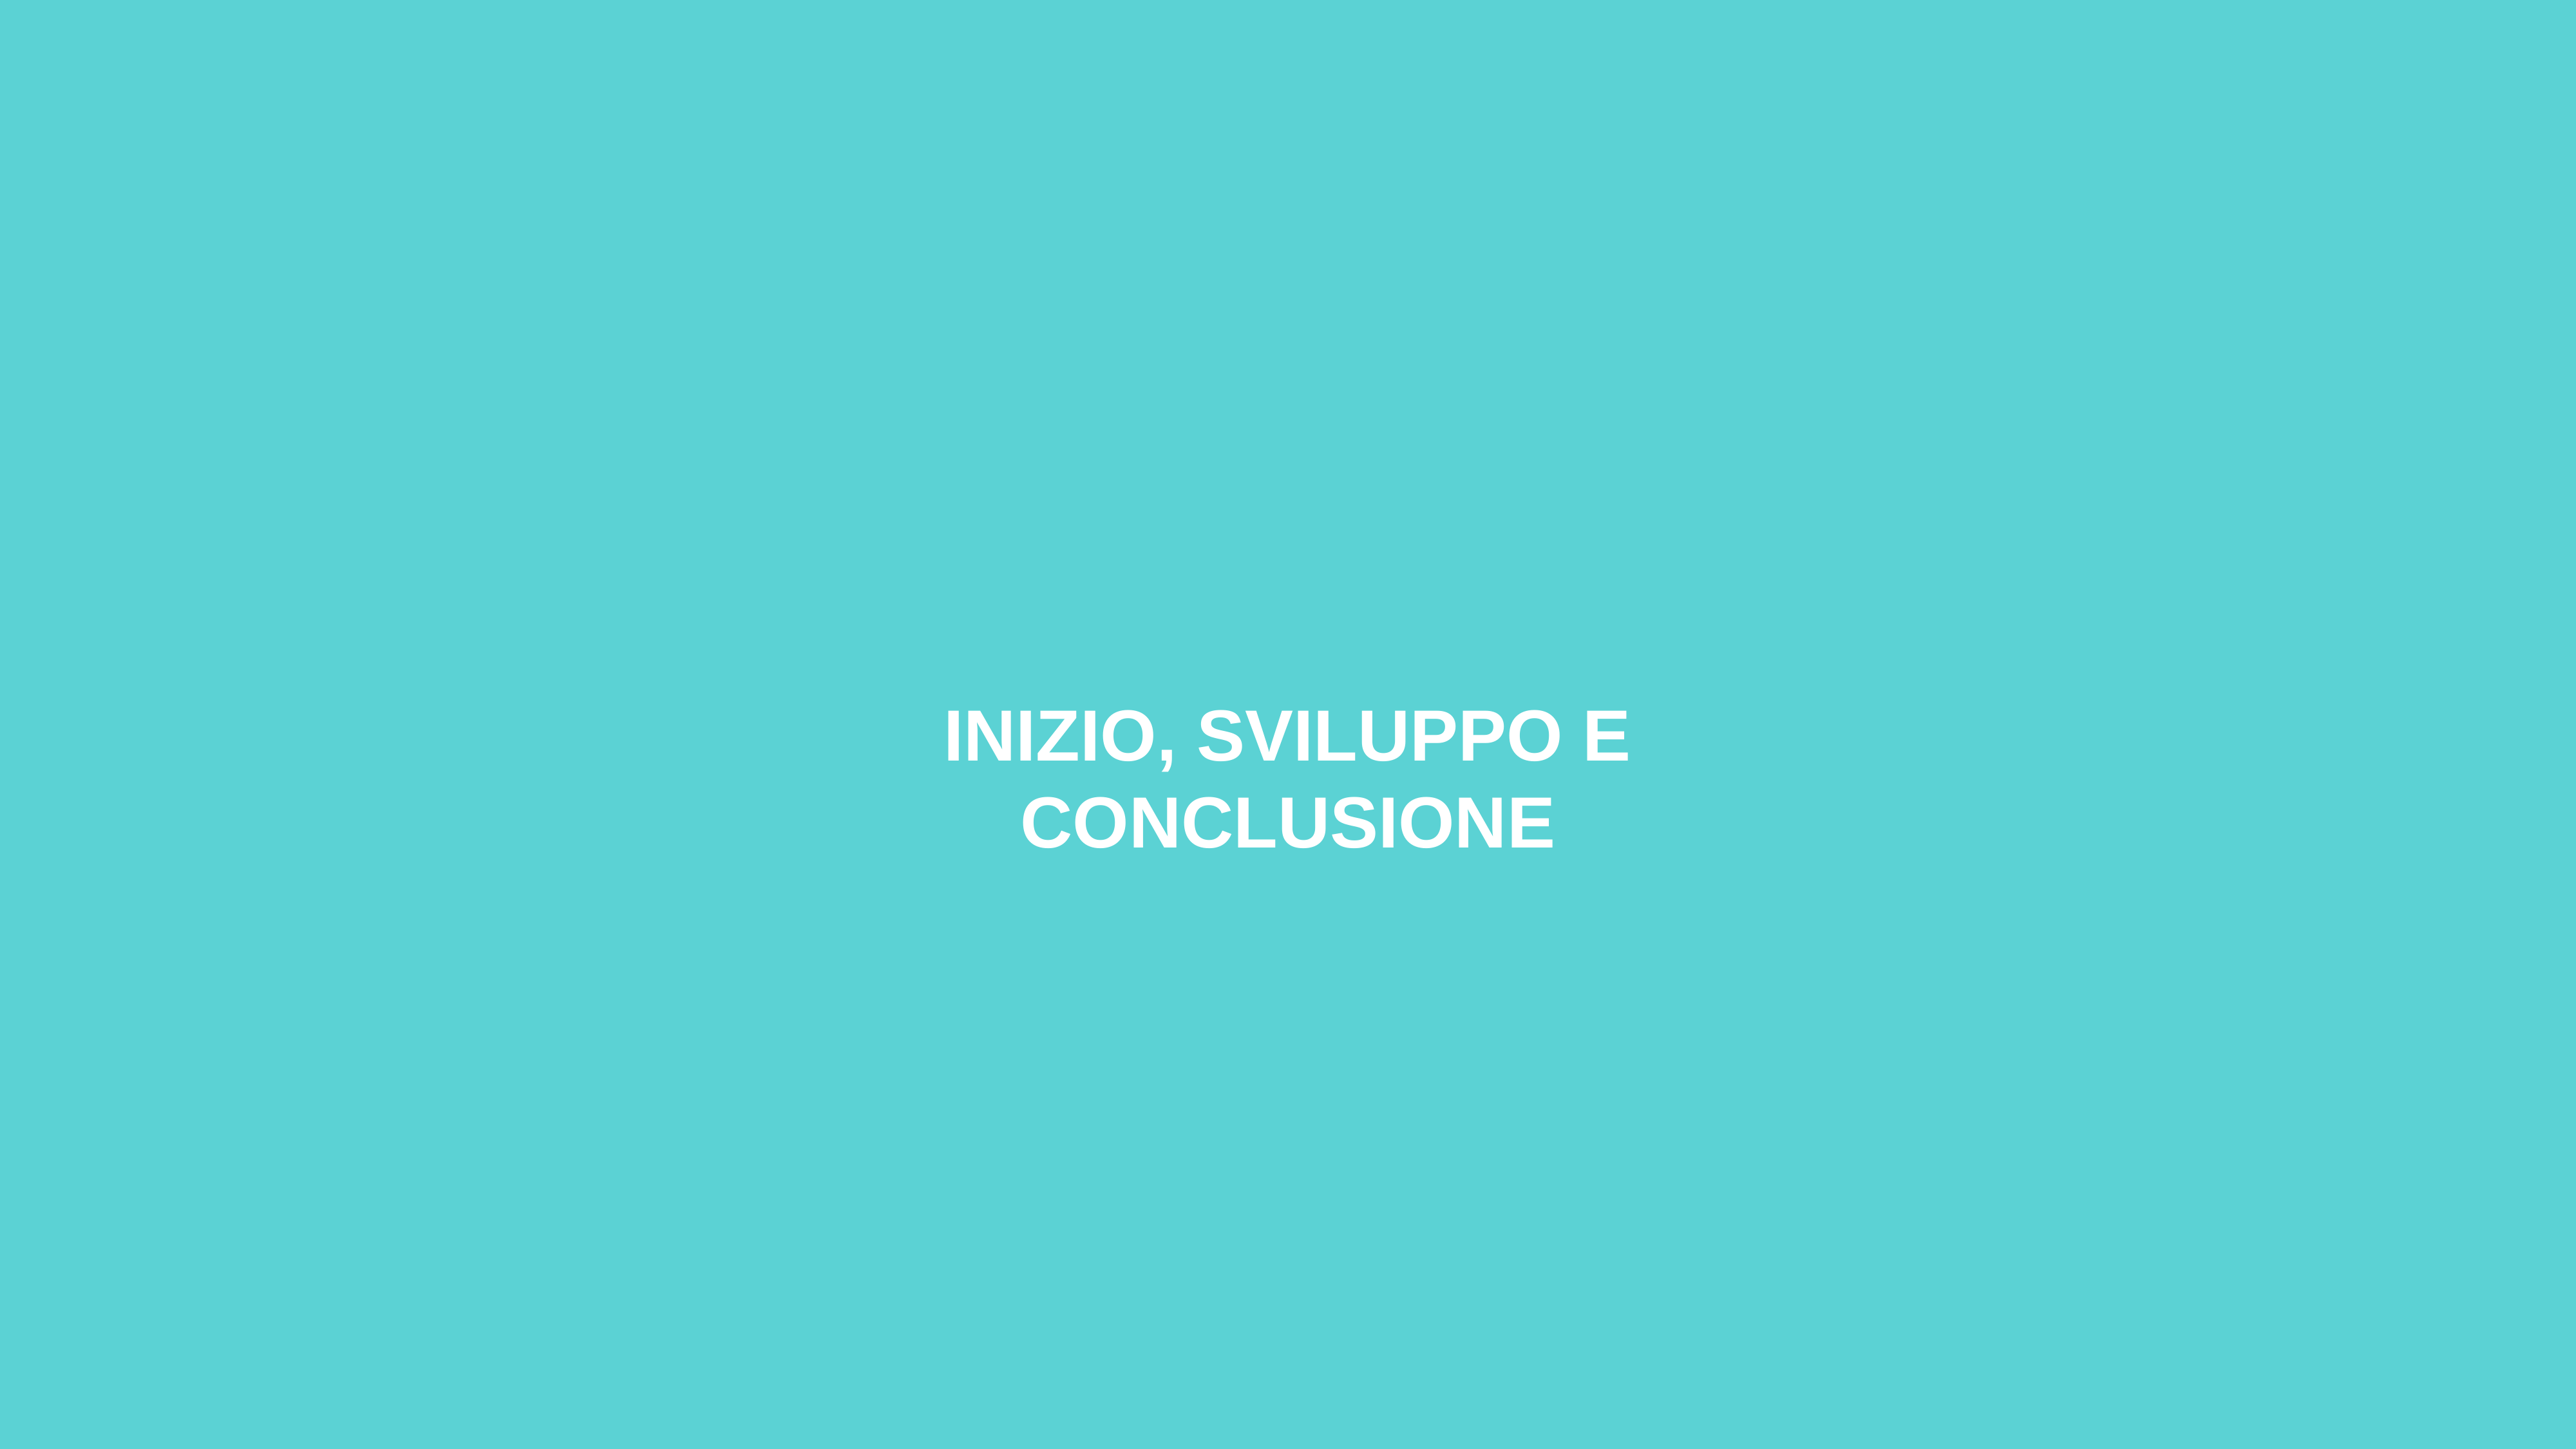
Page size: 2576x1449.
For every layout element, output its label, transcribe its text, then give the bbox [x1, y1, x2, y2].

text_box INIZIO, SVILUPPO E CONCLUSIONE [718, 678, 1858, 771]
